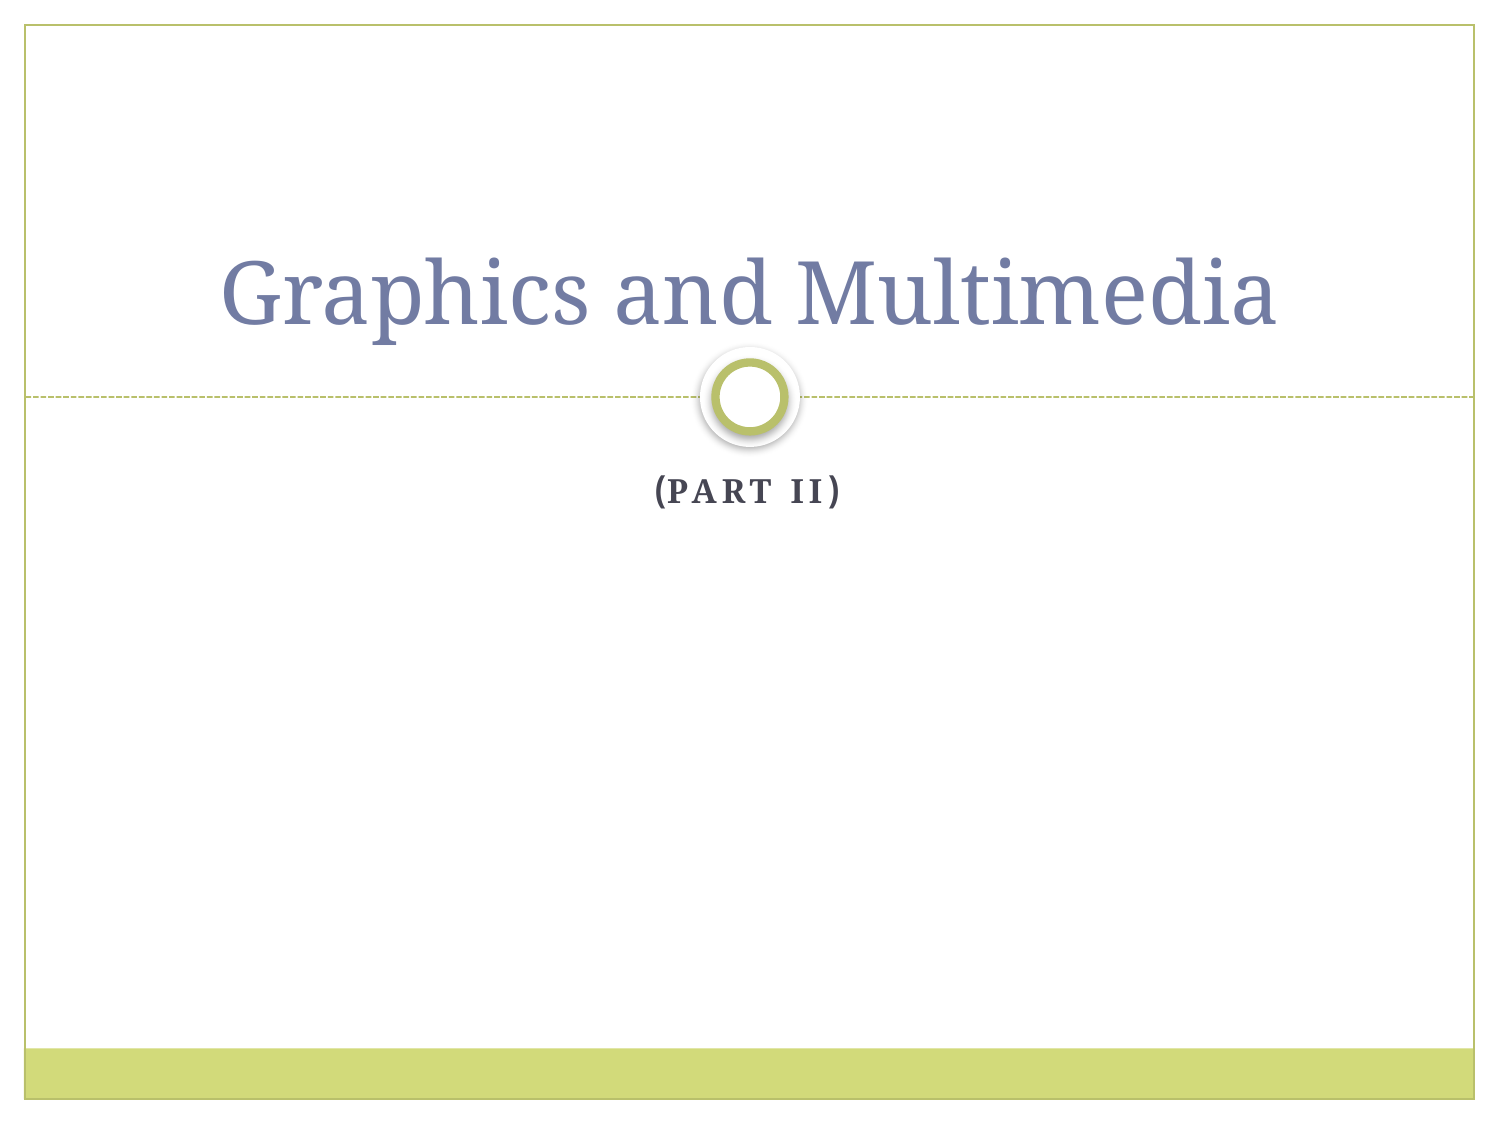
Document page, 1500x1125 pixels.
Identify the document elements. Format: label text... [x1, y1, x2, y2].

title Graphics and Multimedia [112, 62, 1388, 350]
subtitle (Part II) [225, 462, 1275, 750]
